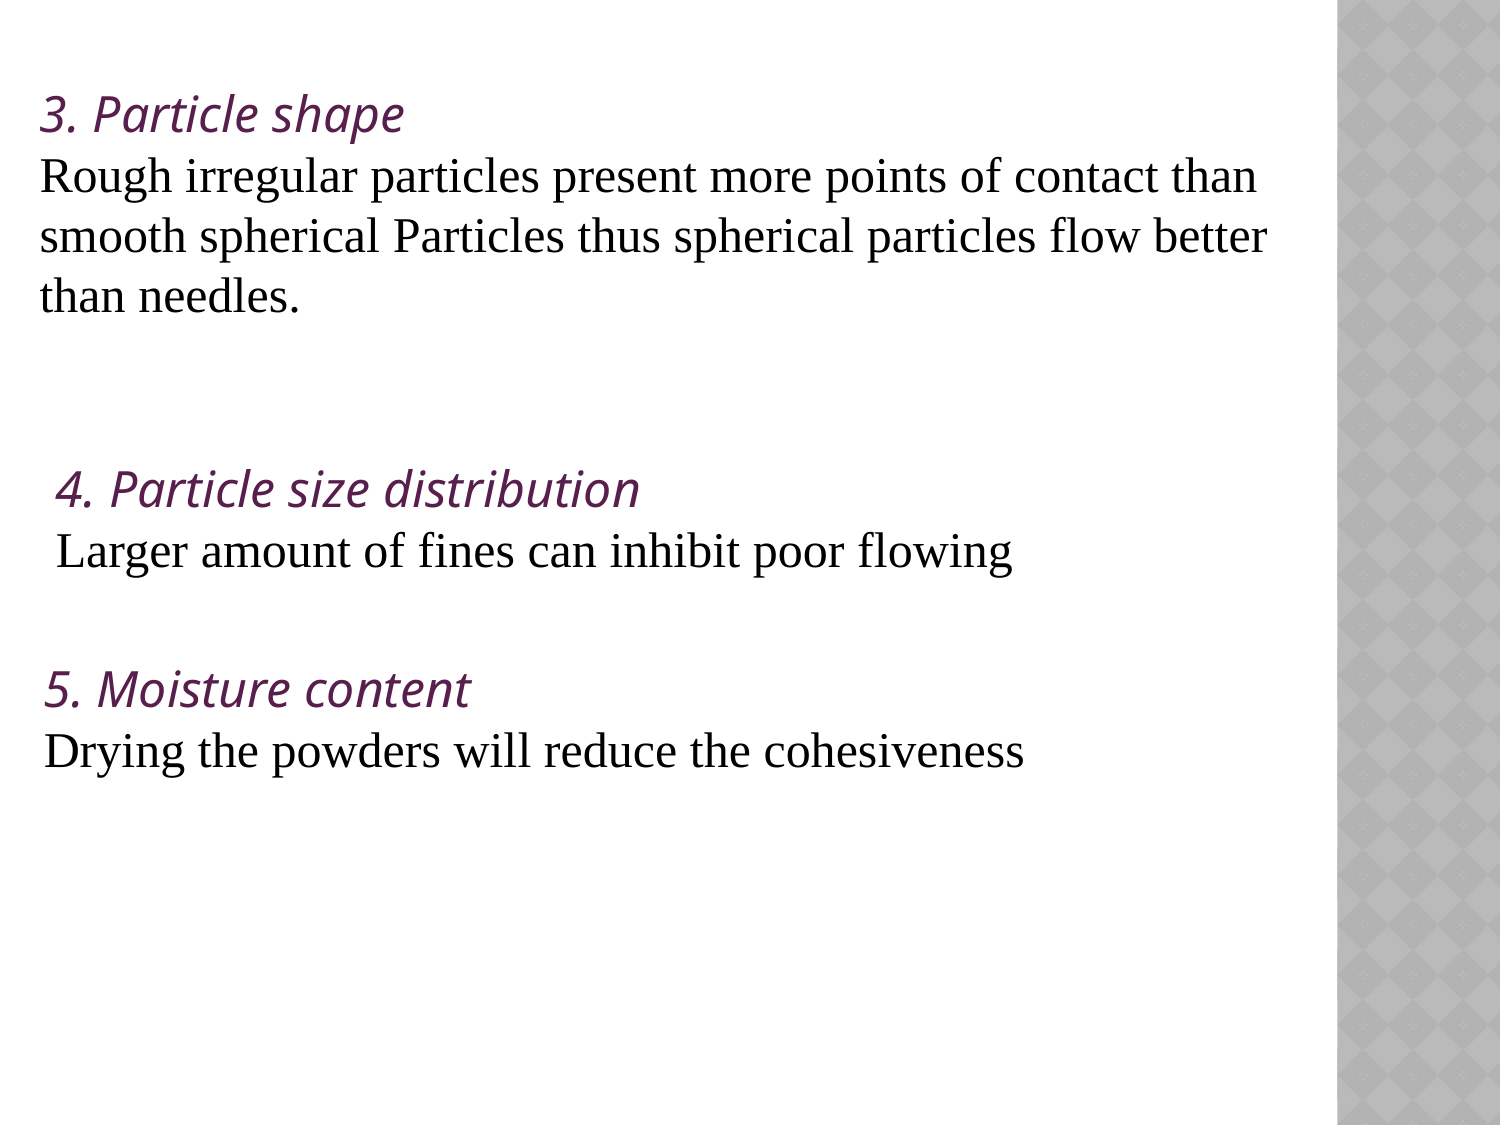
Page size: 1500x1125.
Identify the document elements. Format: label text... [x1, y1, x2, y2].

text_box 3. Particle shape Rough irregular particles present more points of contact than smooth spherical Particles thus spherical particles flow better than needles. [24, 74, 1313, 330]
text_box 4. Particle size distribution Larger amount of fines can inhibit poor flowing [40, 449, 1029, 585]
text_box 5. Moisture content Drying the powders will reduce the cohesiveness [28, 649, 1041, 785]
